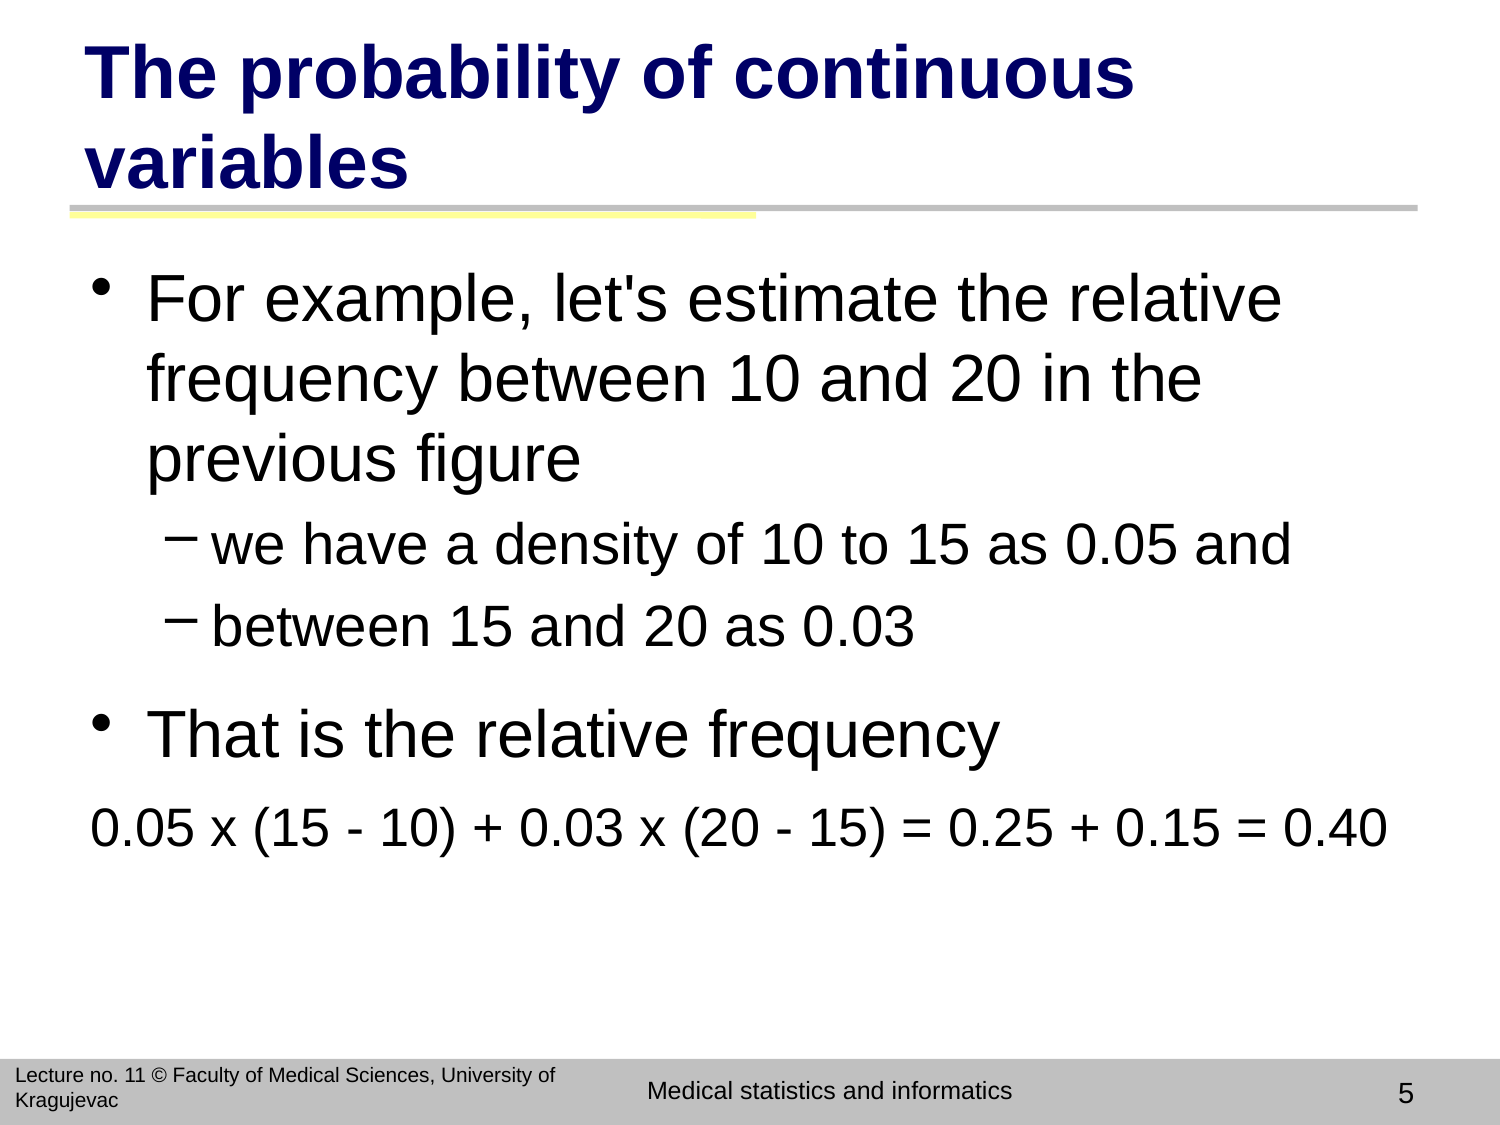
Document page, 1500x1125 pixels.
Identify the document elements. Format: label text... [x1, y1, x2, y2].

footer Medical statistics and informatics [512, 1066, 1149, 1125]
slide_number Lecture no. 11 © Faculty of Medical Sciences, University of Kragujevac [0, 1053, 612, 1108]
title The probability of continuous variables [69, 19, 1426, 208]
list For example, let's estimate the relative frequency between 10 and 20 in the previous figure we have a density of 10 to 15 as 0.05 and between 15 and 20 as 0.03 That is the relative frequency 0.05 x (15 - 10) + 0.03 x (20 - 15) = 0.25 + 0.15 = 0.40 [74, 246, 1426, 1023]
slide_number 5 [1163, 1066, 1430, 1125]
